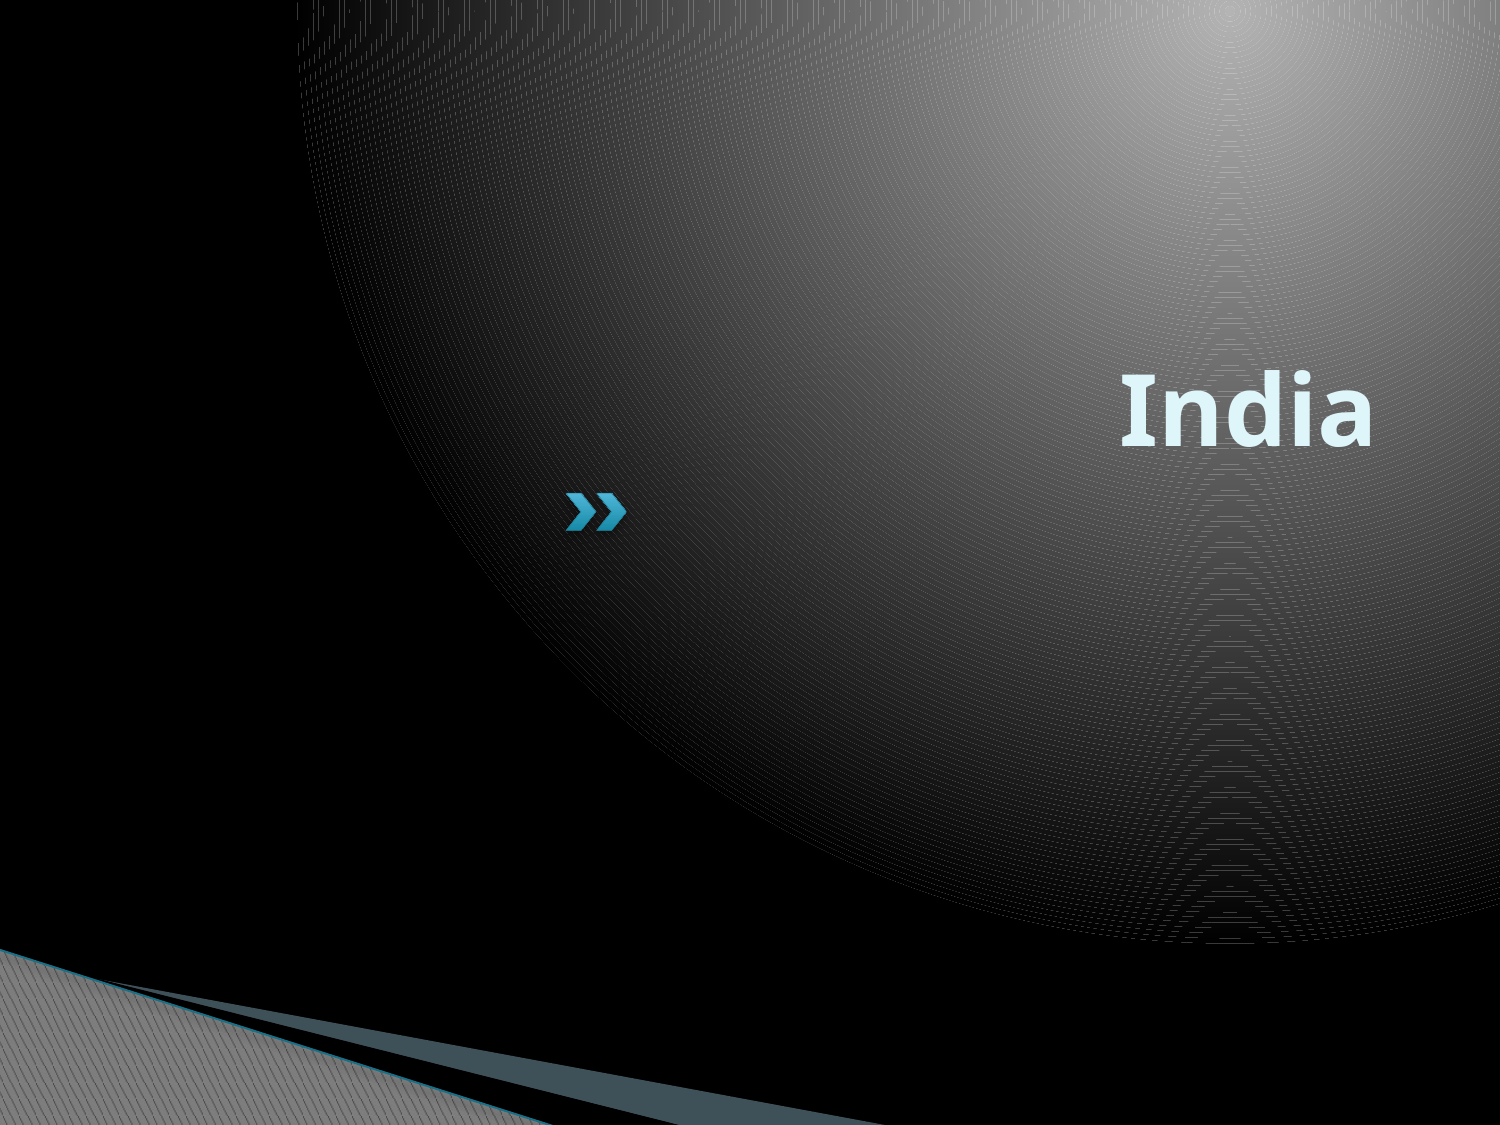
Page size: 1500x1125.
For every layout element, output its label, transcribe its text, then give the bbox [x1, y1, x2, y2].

picture [0, 952, 543, 1125]
title India [118, 173, 1394, 474]
